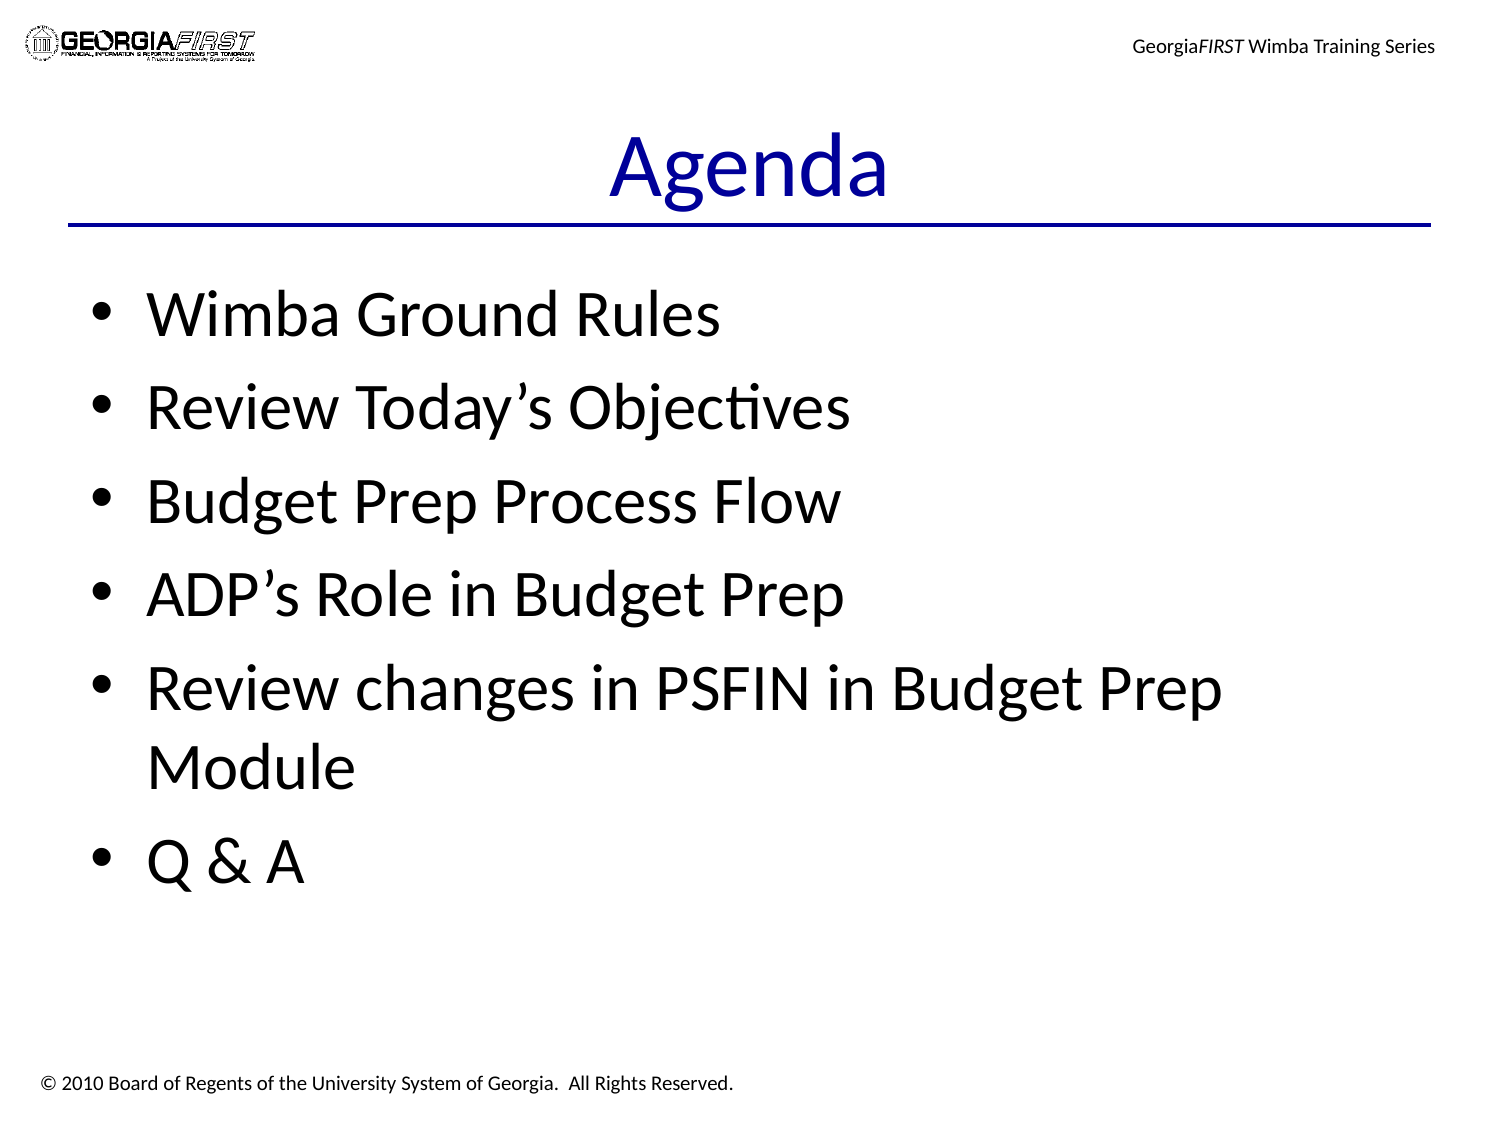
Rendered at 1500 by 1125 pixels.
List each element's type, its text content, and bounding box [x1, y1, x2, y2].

picture [24, 24, 255, 63]
list Wimba Ground Rules Review Today’s Objectives Budget Prep Process Flow ADP’s Role in Budget Prep Review changes in PSFIN in Budget Prep Module Q & A [75, 262, 1425, 1005]
title Agenda [75, 87, 1425, 233]
